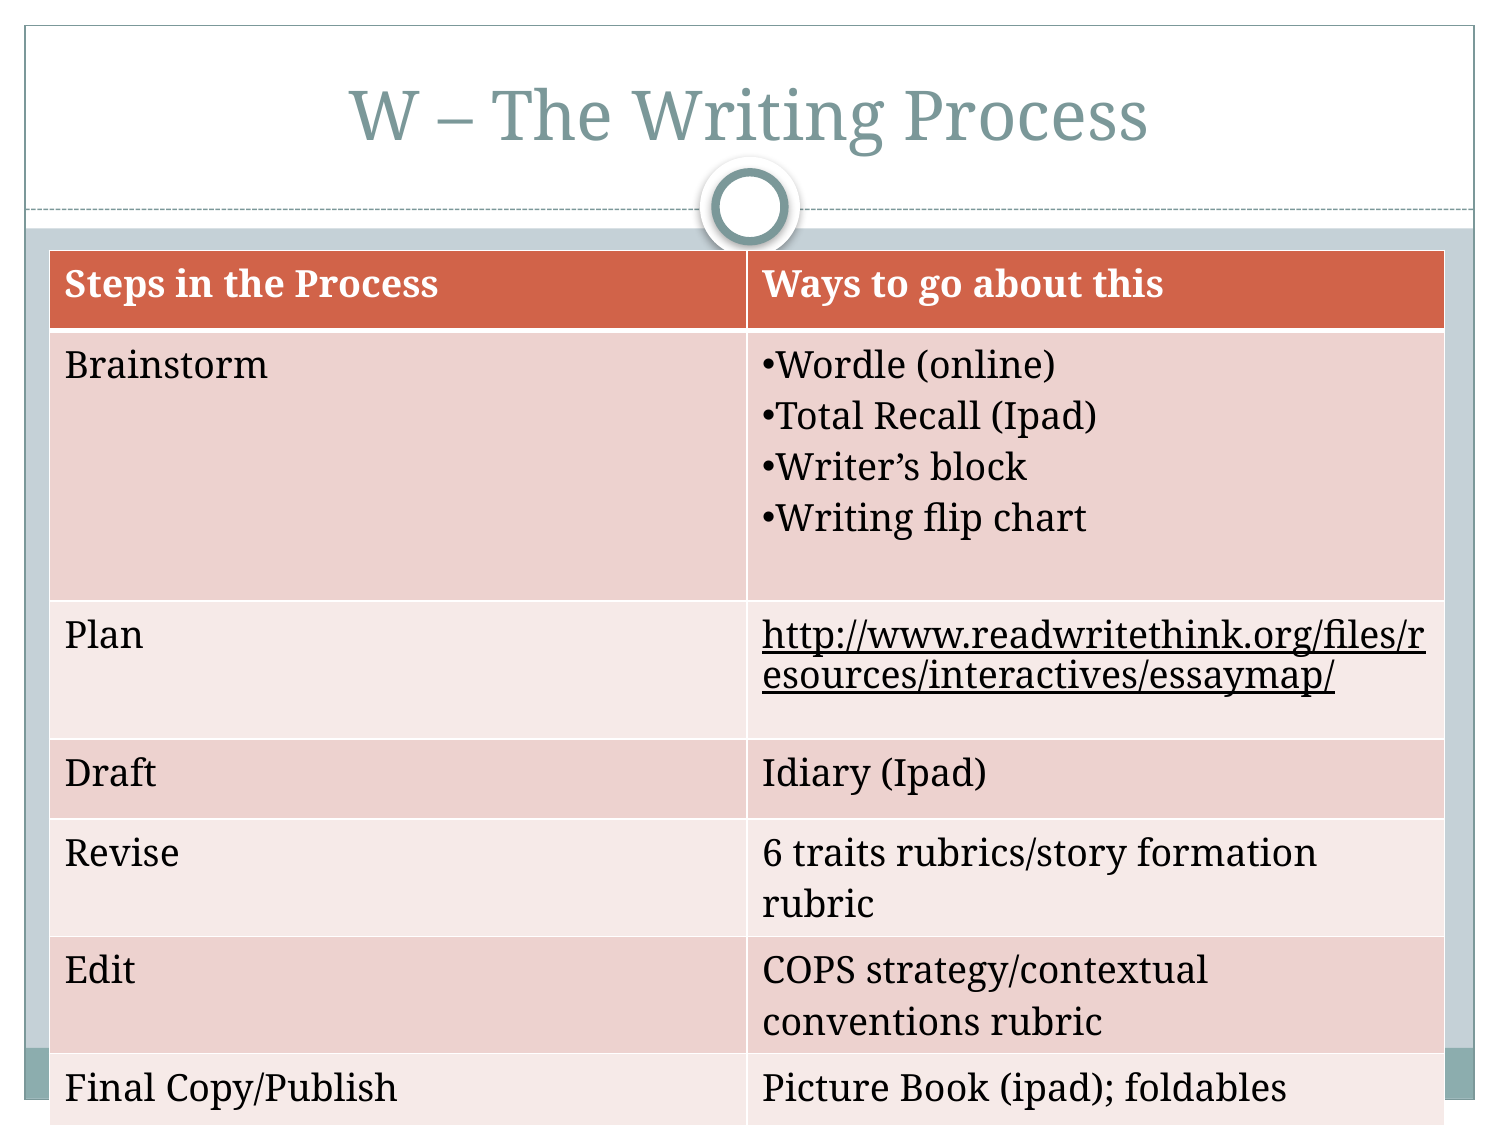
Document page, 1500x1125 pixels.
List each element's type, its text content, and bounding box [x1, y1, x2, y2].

table_header Steps in the Process [50, 251, 746, 328]
table_cell Picture Book (ipad); foldables [748, 1054, 1444, 1125]
table_cell 6 traits rubrics/story formation rubric [748, 820, 1444, 936]
table_cell Edit [50, 937, 746, 1053]
table_header Ways to go about this [748, 251, 1444, 328]
table_cell Brainstorm [50, 333, 746, 600]
table_cell Final Copy/Publish [50, 1054, 746, 1125]
table_cell COPS strategy/contextual conventions rubric [748, 937, 1444, 1053]
title W – The Writing Process [49, 37, 1450, 162]
table_cell Revise [50, 820, 746, 936]
table_cell Idiary (Ipad) [748, 740, 1444, 818]
table_cell http://www.readwritethink.org/files/resources/interactives/essaymap/ [748, 602, 1444, 738]
table_cell Plan [50, 602, 746, 738]
table_cell Draft [50, 740, 746, 818]
table_cell Wordle (online) Total Recall (Ipad) Writer’s block Writing flip chart [748, 333, 1444, 600]
